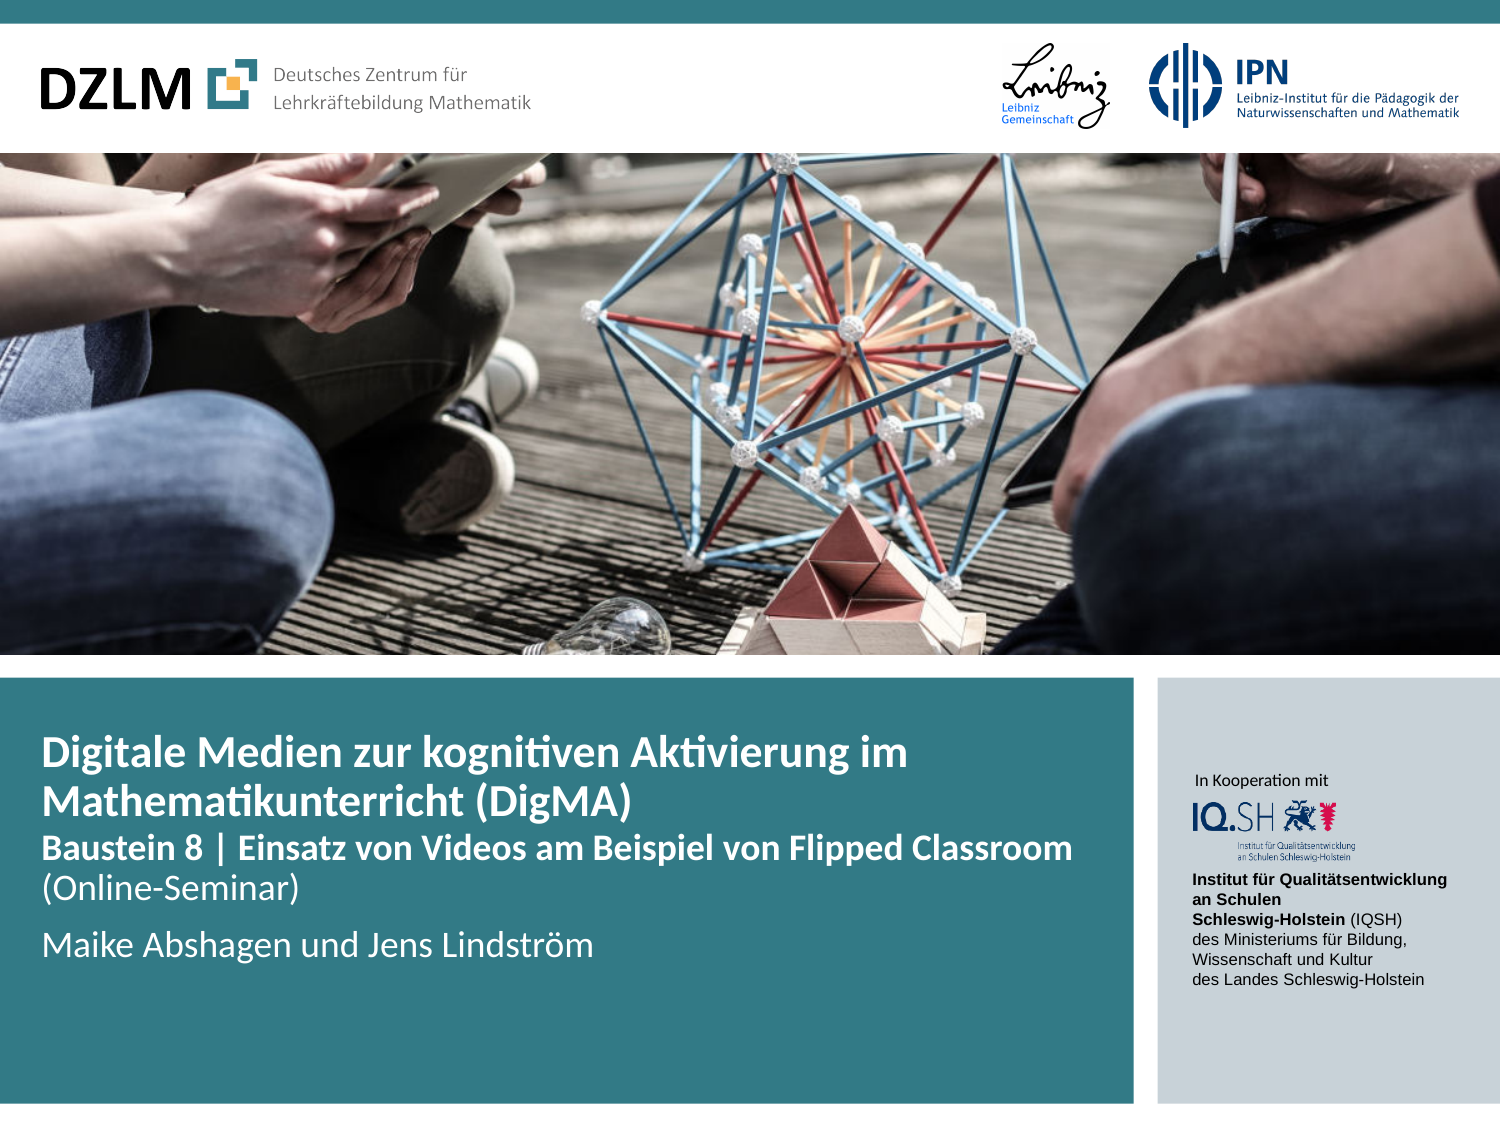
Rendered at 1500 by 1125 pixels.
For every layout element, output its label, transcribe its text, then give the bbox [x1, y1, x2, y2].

list Digitale Medien zur kognitiven Aktivierung im Mathematikunterricht (DigMA) [41, 728, 1087, 808]
picture [0, 153, 1500, 655]
list Maike Abshagen und Jens Lindström [41, 925, 1087, 1055]
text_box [1163, 761, 1479, 1049]
picture [1002, 43, 1110, 129]
picture [1149, 43, 1459, 128]
picture [41, 24, 531, 113]
list Baustein 8 | Einsatz von Videos am Beispiel von Flipped Classroom (Online-Seminar) [41, 827, 1087, 906]
